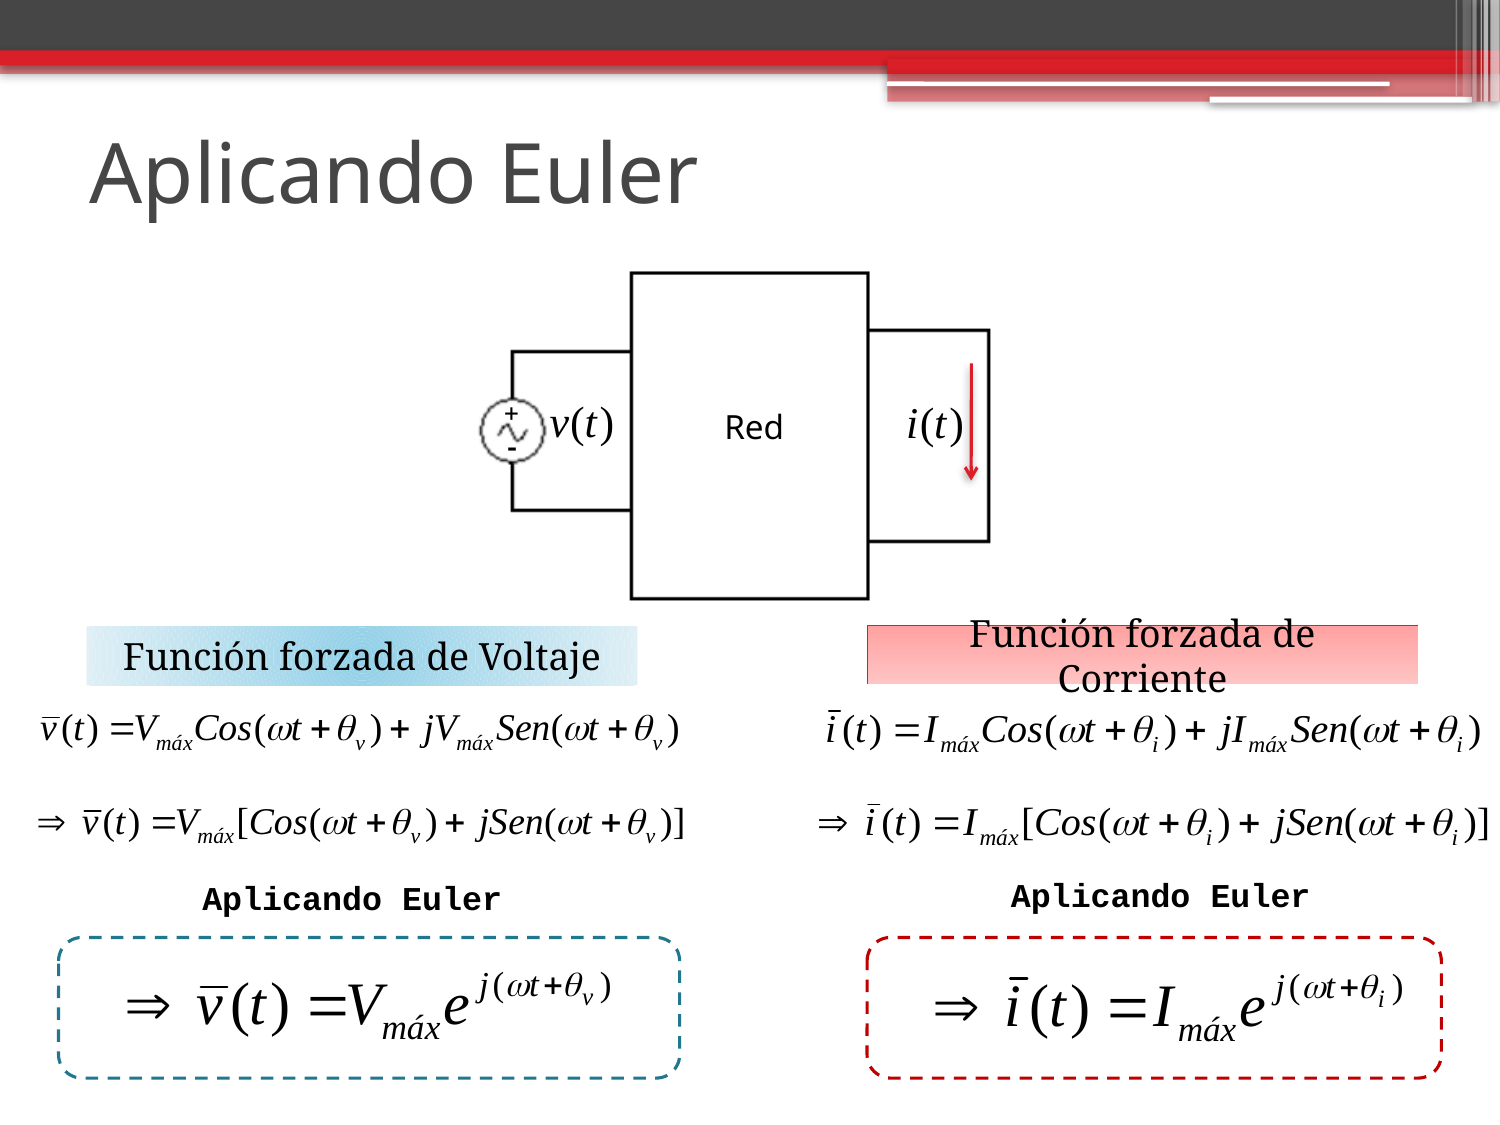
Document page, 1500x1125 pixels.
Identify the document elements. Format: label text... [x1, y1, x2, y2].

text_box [925, 960, 1414, 1057]
text_box [865, 935, 1443, 1080]
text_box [116, 959, 625, 1055]
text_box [34, 702, 686, 760]
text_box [466, 257, 1020, 622]
text_box Función forzada de Voltaje [85, 625, 639, 687]
text_box [56, 935, 682, 1080]
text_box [820, 702, 1489, 763]
title Aplicando Euler [75, 82, 1425, 258]
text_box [31, 796, 689, 854]
text_box Aplicando Euler [996, 867, 1360, 922]
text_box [811, 796, 1497, 856]
text_box Aplicando Euler [187, 870, 551, 925]
text_box Función forzada de Corriente [866, 624, 1419, 685]
